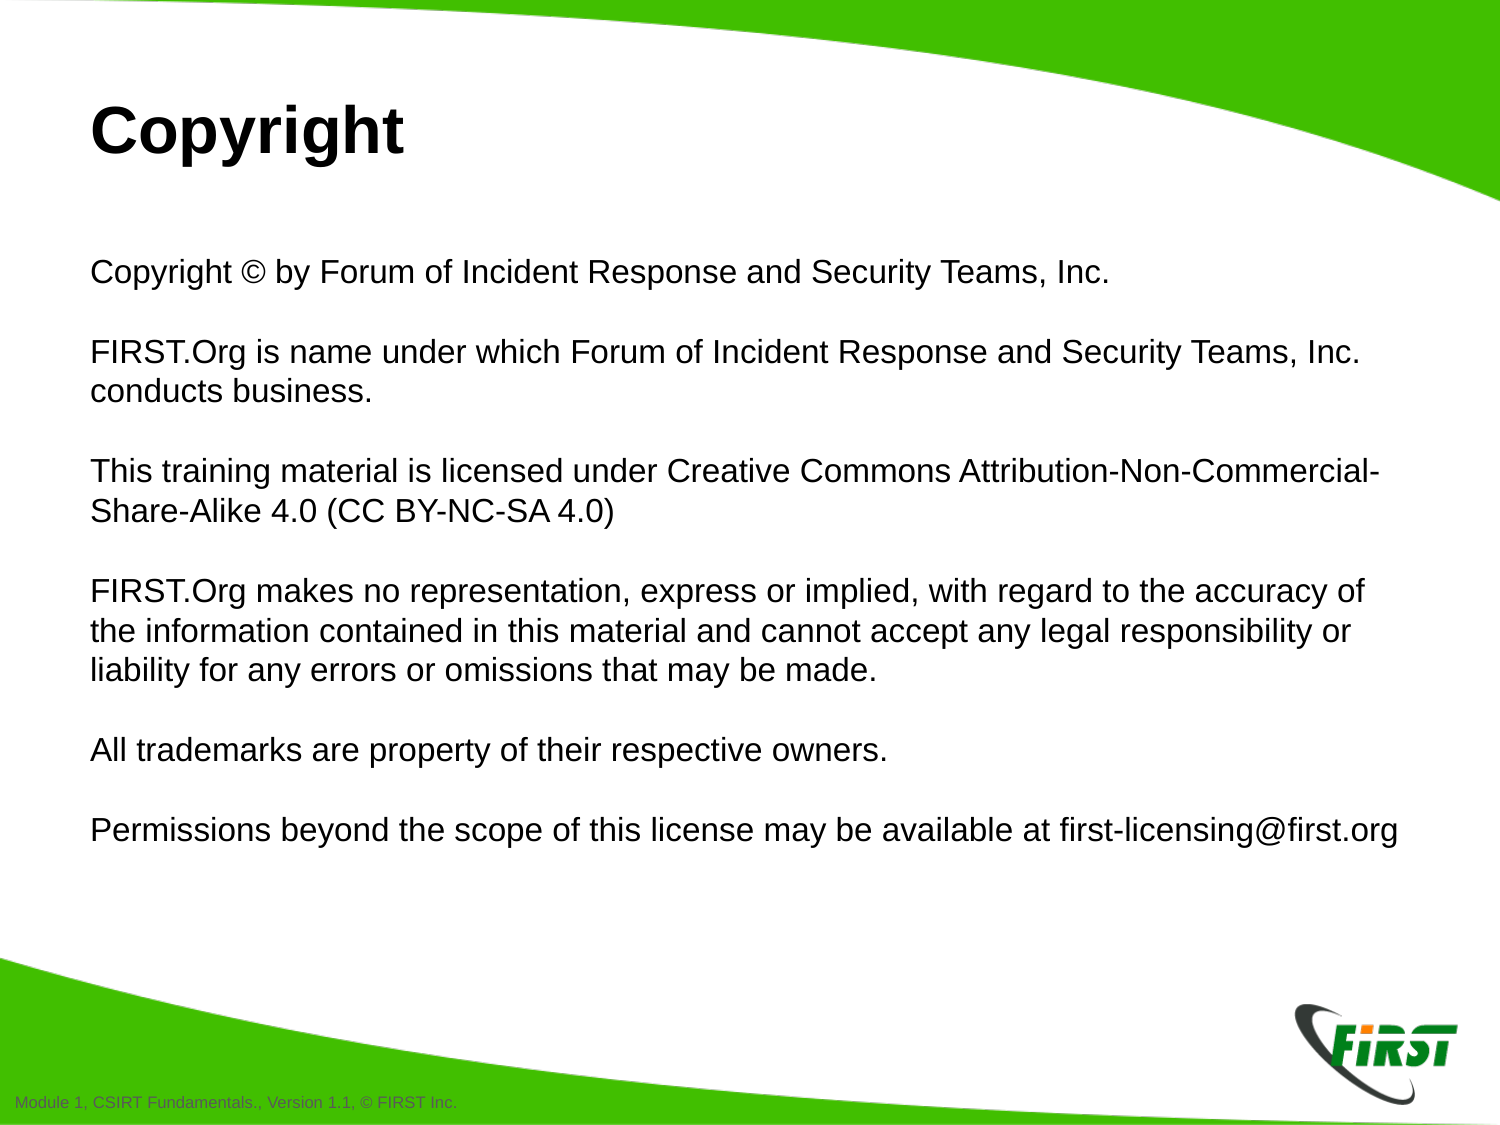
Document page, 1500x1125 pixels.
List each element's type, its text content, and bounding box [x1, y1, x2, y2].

picture [0, 0, 1500, 1125]
list Copyright © by Forum of Incident Response and Security Teams, Inc. FIRST.Org is name under which Forum of Incident Response and Security Teams, Inc. conducts business. This training material is licensed under Creative Commons Attribution-Non-Commercial-Share-Alike 4.0 (CC BY-NC-SA 4.0) FIRST.Org makes no representation, express or implied, with regard to the accuracy of the information contained in this material and cannot accept any legal responsibility or liability for any errors or omissions that may be made. All trademarks are property of their respective owners. Permissions beyond the scope of this license may be available at first-licensing@first.org [75, 242, 1436, 1015]
title Copyright [75, 59, 1436, 205]
